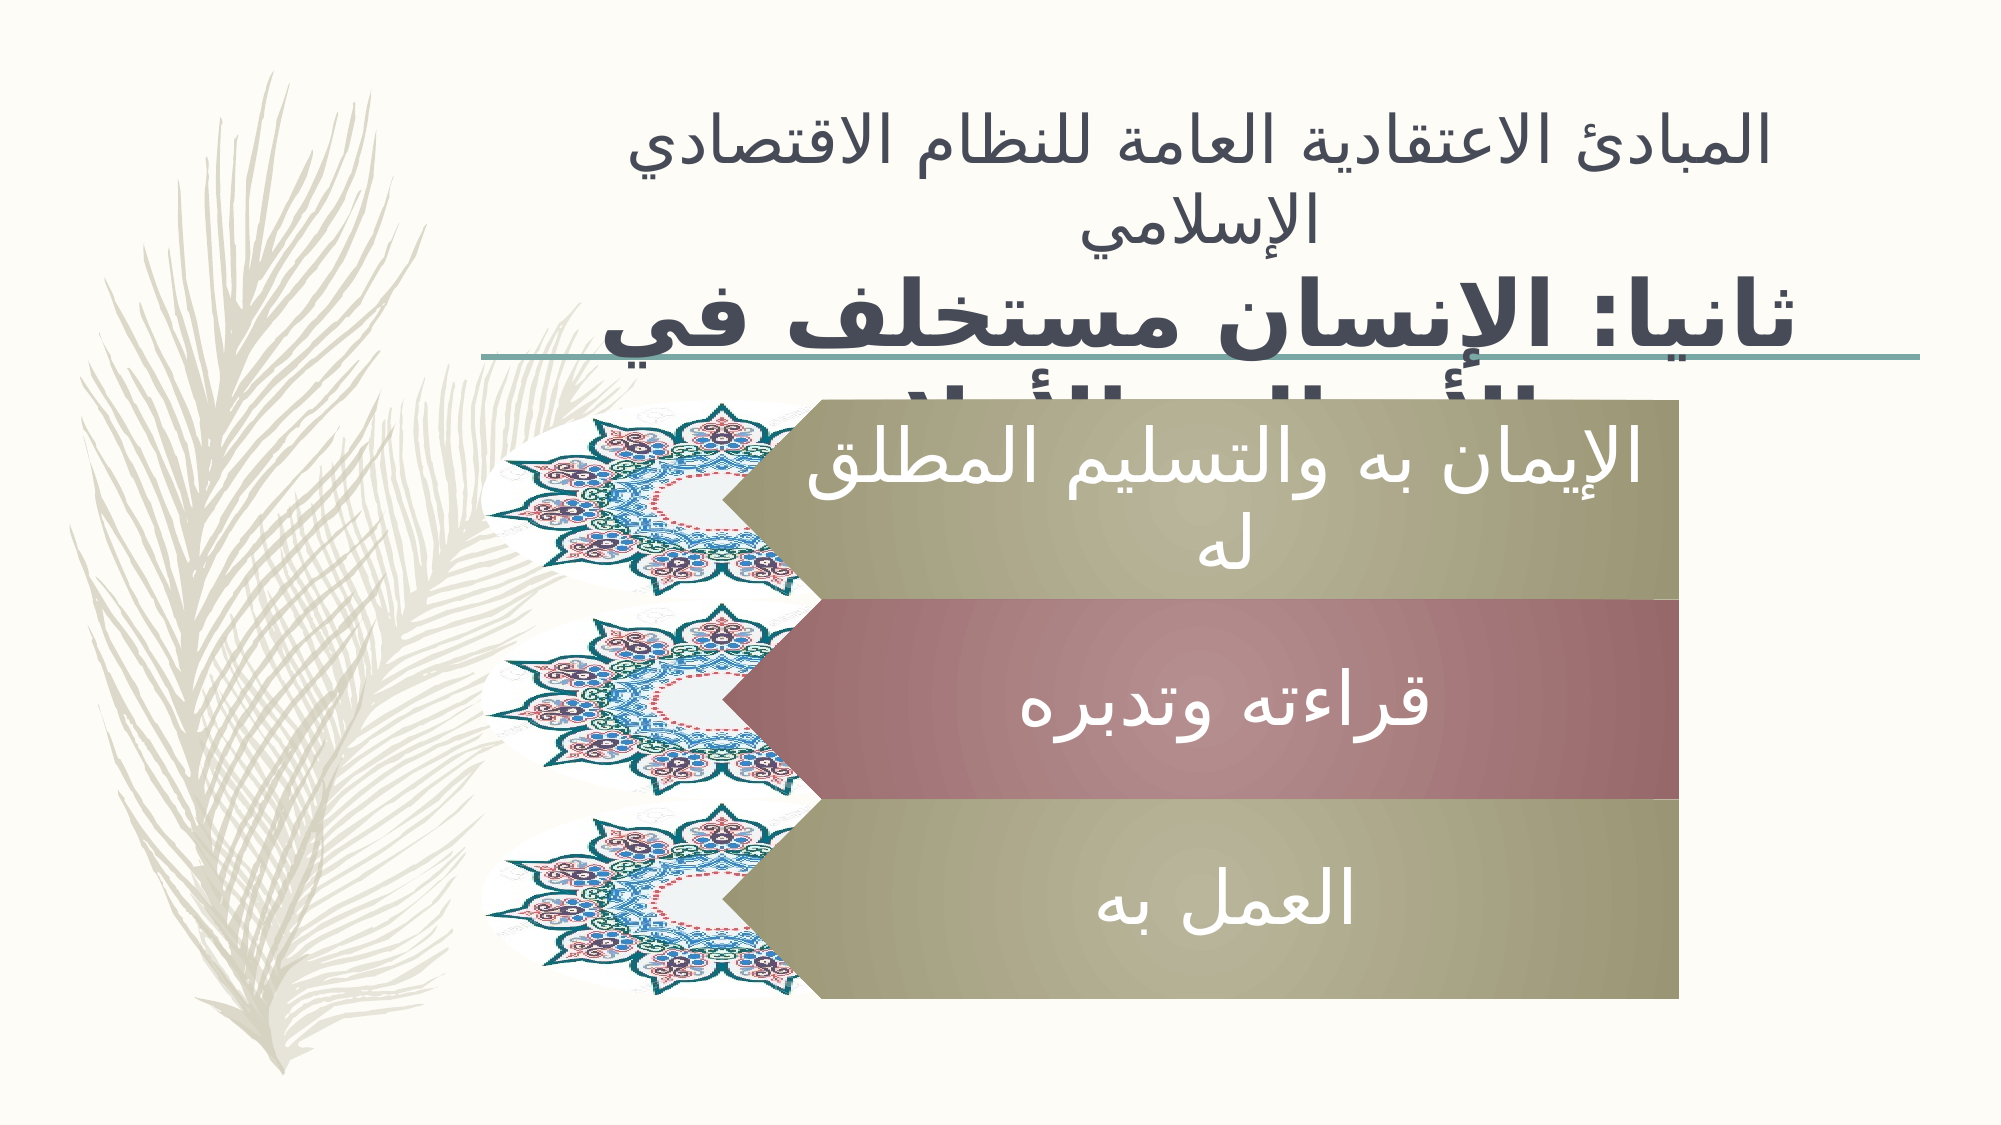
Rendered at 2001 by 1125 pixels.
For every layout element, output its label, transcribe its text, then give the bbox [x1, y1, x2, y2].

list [480, 399, 1921, 1000]
title المبادئ الاعتقادية العامة للنظام الاقتصادي الإسلامي ثانيا: الإنسان مستخلف في الأموال والأولاد [481, 93, 1920, 350]
